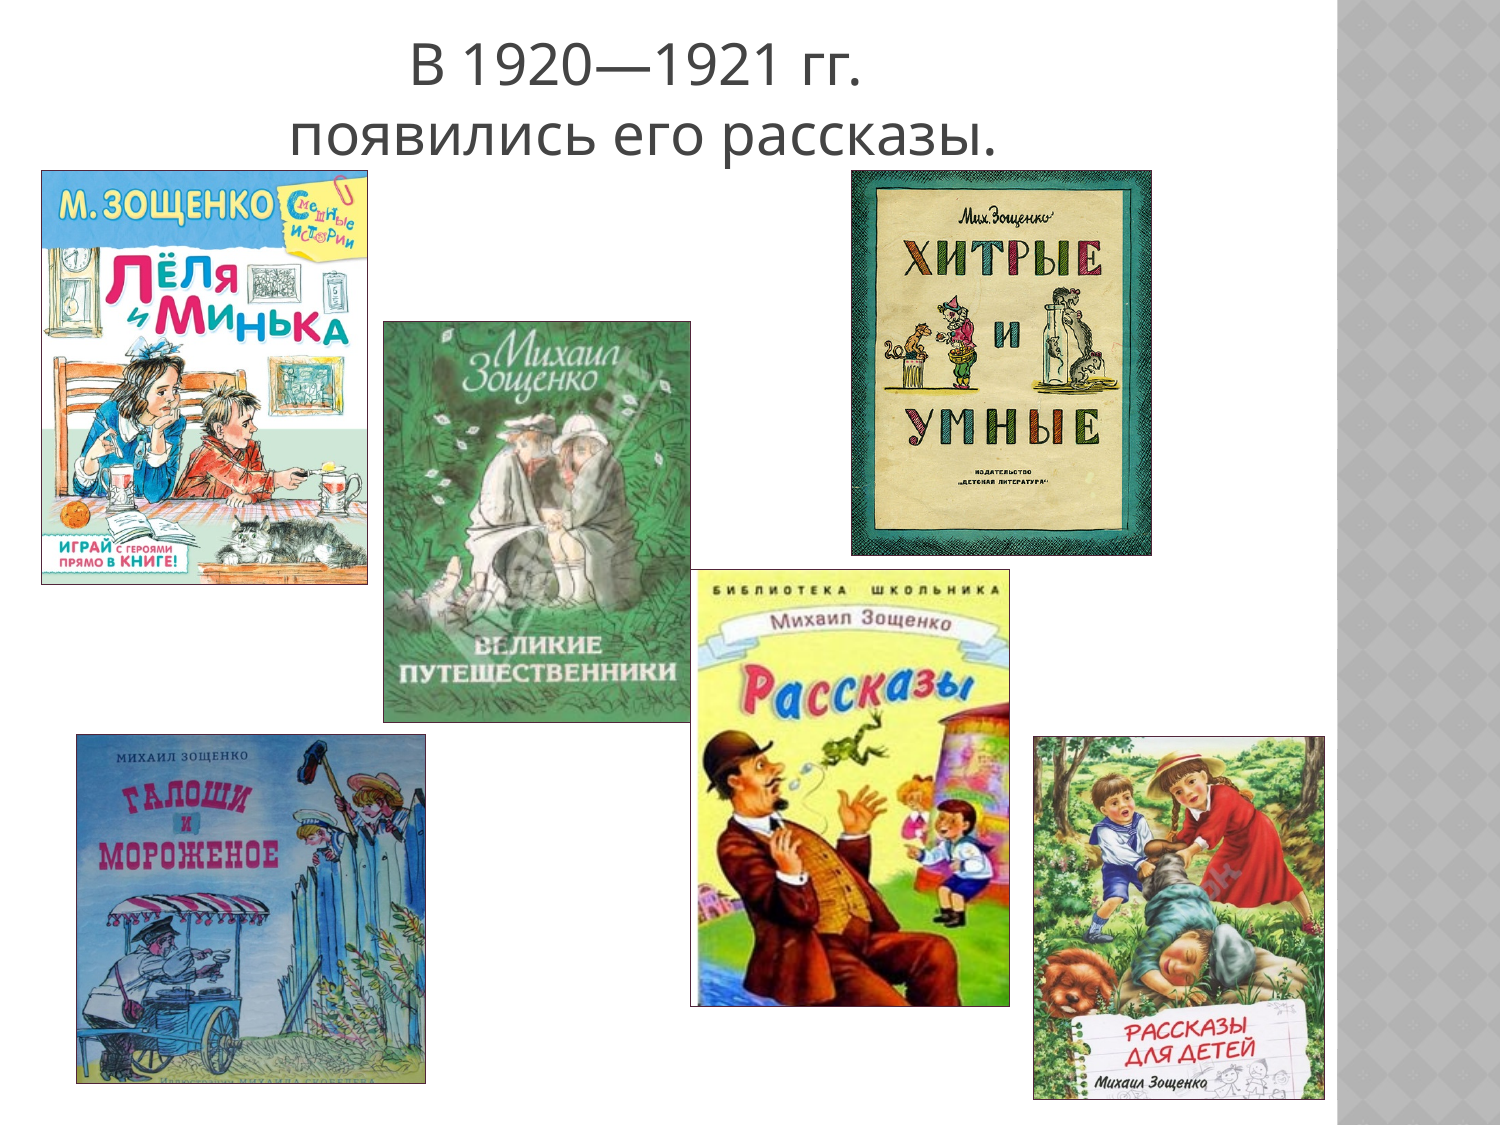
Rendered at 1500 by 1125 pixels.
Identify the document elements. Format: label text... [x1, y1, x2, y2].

text_box В 1920—1921 гг. появились его рассказы. [5, 20, 1282, 175]
picture [383, 320, 692, 724]
picture [690, 568, 1011, 1007]
picture [1033, 736, 1326, 1100]
picture [851, 170, 1153, 556]
picture [76, 734, 427, 1084]
picture [40, 170, 368, 585]
